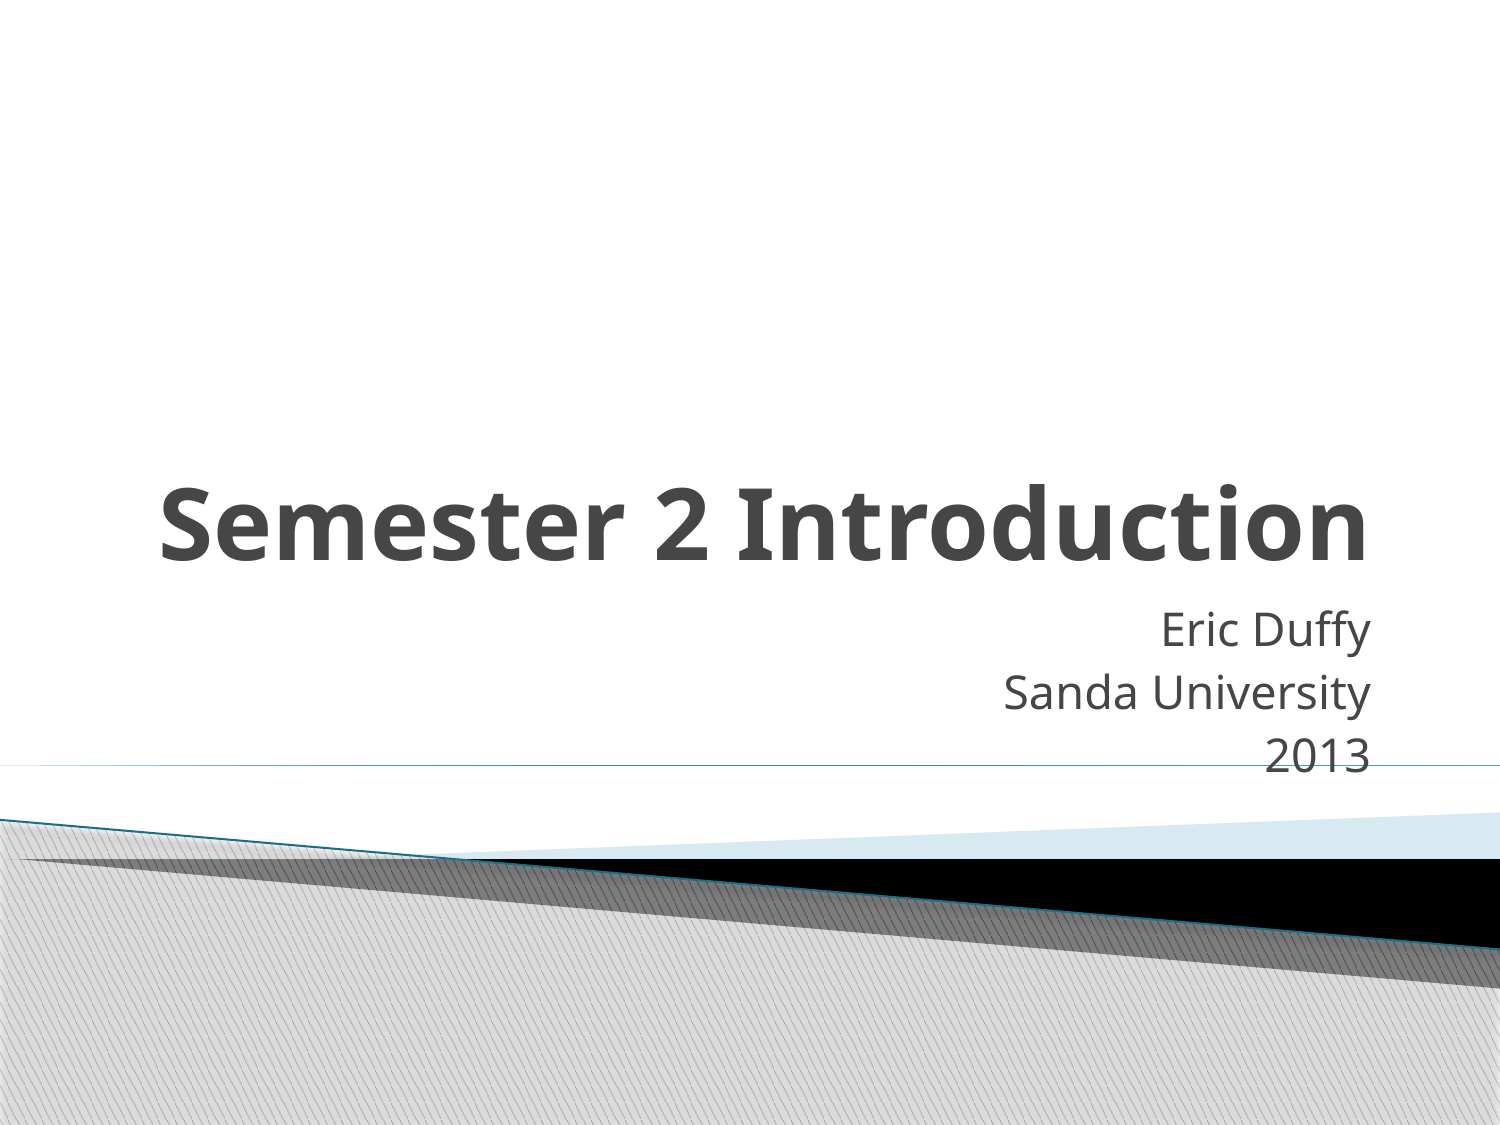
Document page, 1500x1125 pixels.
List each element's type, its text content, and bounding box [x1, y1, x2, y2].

picture [5, 859, 1500, 989]
title Semester 2 Introduction [112, 287, 1388, 588]
subtitle Eric Duffy Sanda University 2013 [112, 592, 1388, 790]
